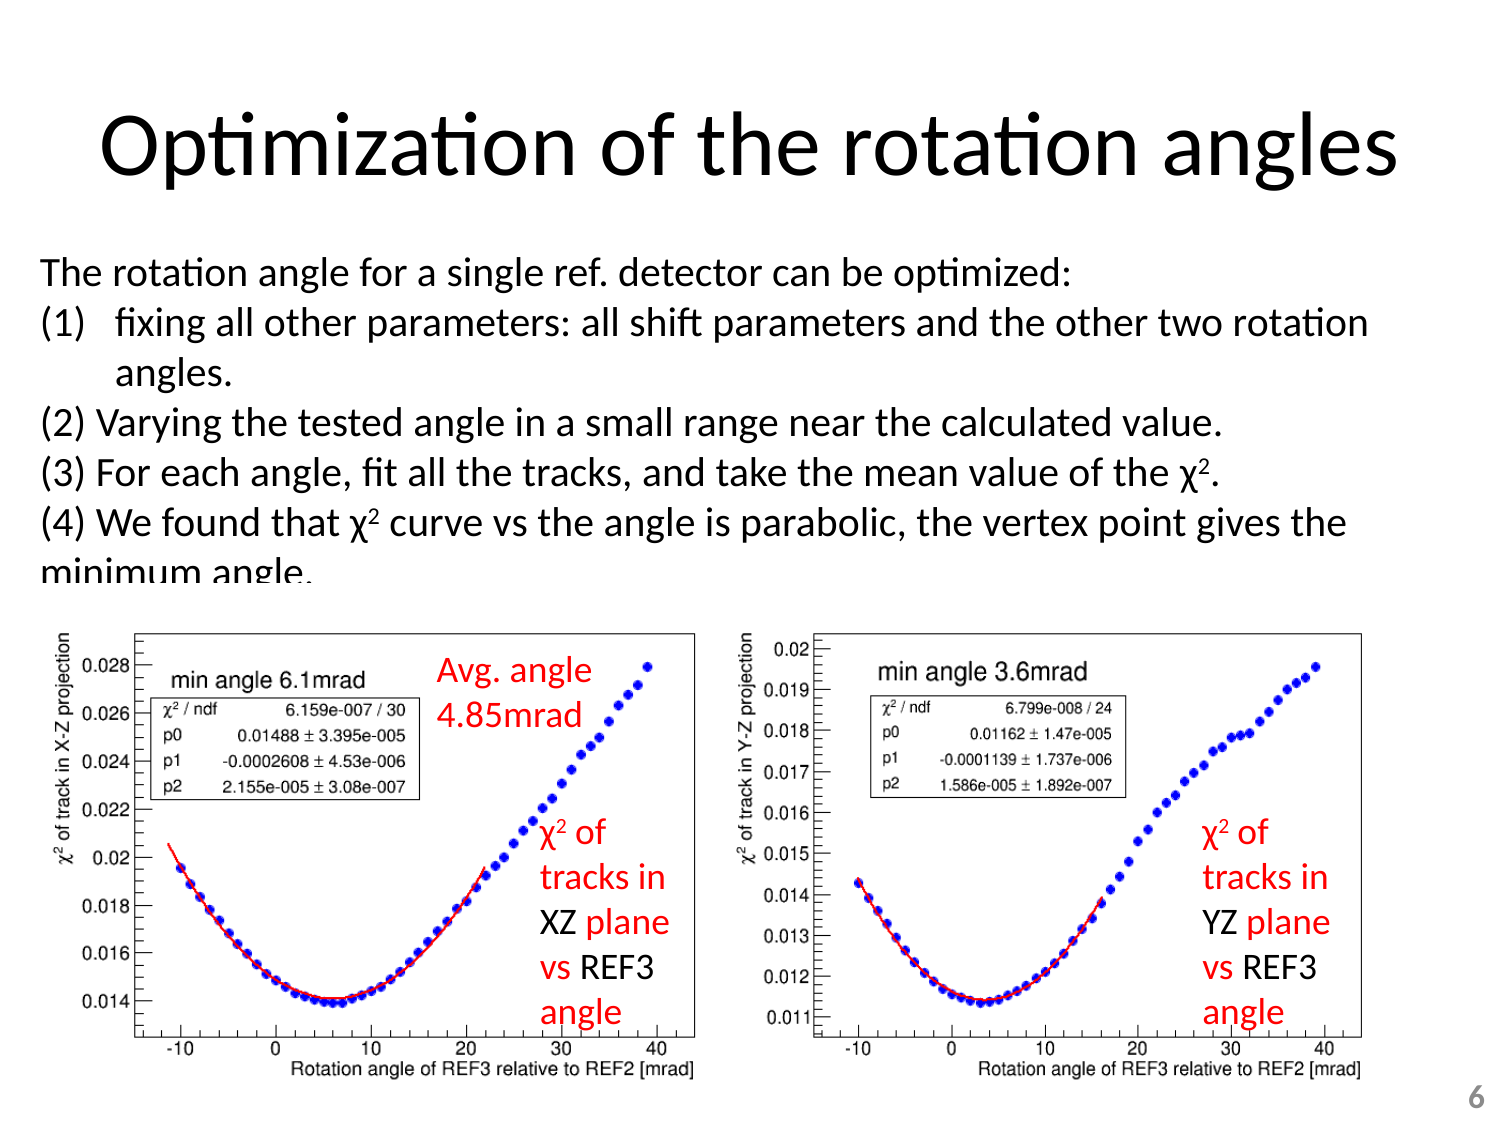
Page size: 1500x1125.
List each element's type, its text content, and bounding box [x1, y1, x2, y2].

slide_number 6 [1149, 1065, 1500, 1125]
title Optimization of the rotation angles [75, 45, 1425, 233]
picture [24, 582, 1432, 1088]
text_box The rotation angle for a single ref. detector can be optimized: fixing all other parameters: all shift parameters and the other two rotation angles. (2) Varying the tested angle in a small range near the calculated value. (3) For each angle, fit all the tracks, and take the mean value of the χ2. (4) We found that χ2 curve vs the angle is parabolic, the vertex point gives the minimum angle. [24, 237, 1475, 603]
